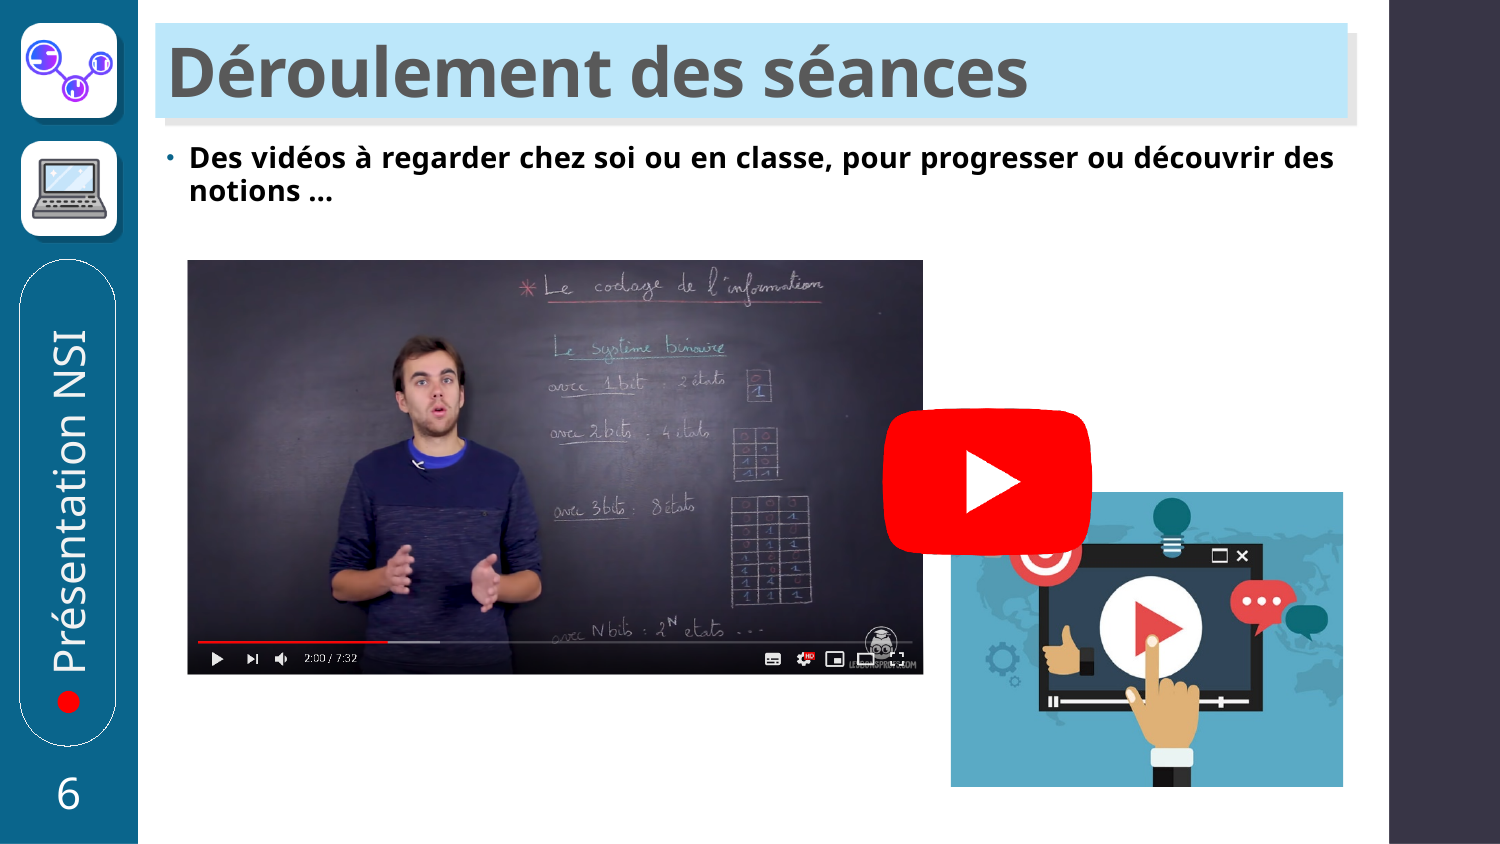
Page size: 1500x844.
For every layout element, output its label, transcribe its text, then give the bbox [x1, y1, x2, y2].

slide_number 6 [21, 759, 116, 833]
footer Présentation NSI [19, 259, 116, 747]
picture [22, 142, 116, 235]
picture [182, 256, 1344, 788]
title Déroulement des séances [155, 23, 1348, 118]
picture [22, 24, 116, 117]
list Des vidéos à regarder chez soi ou en classe, pour progresser ou découvrir des notions … [155, 136, 1348, 222]
